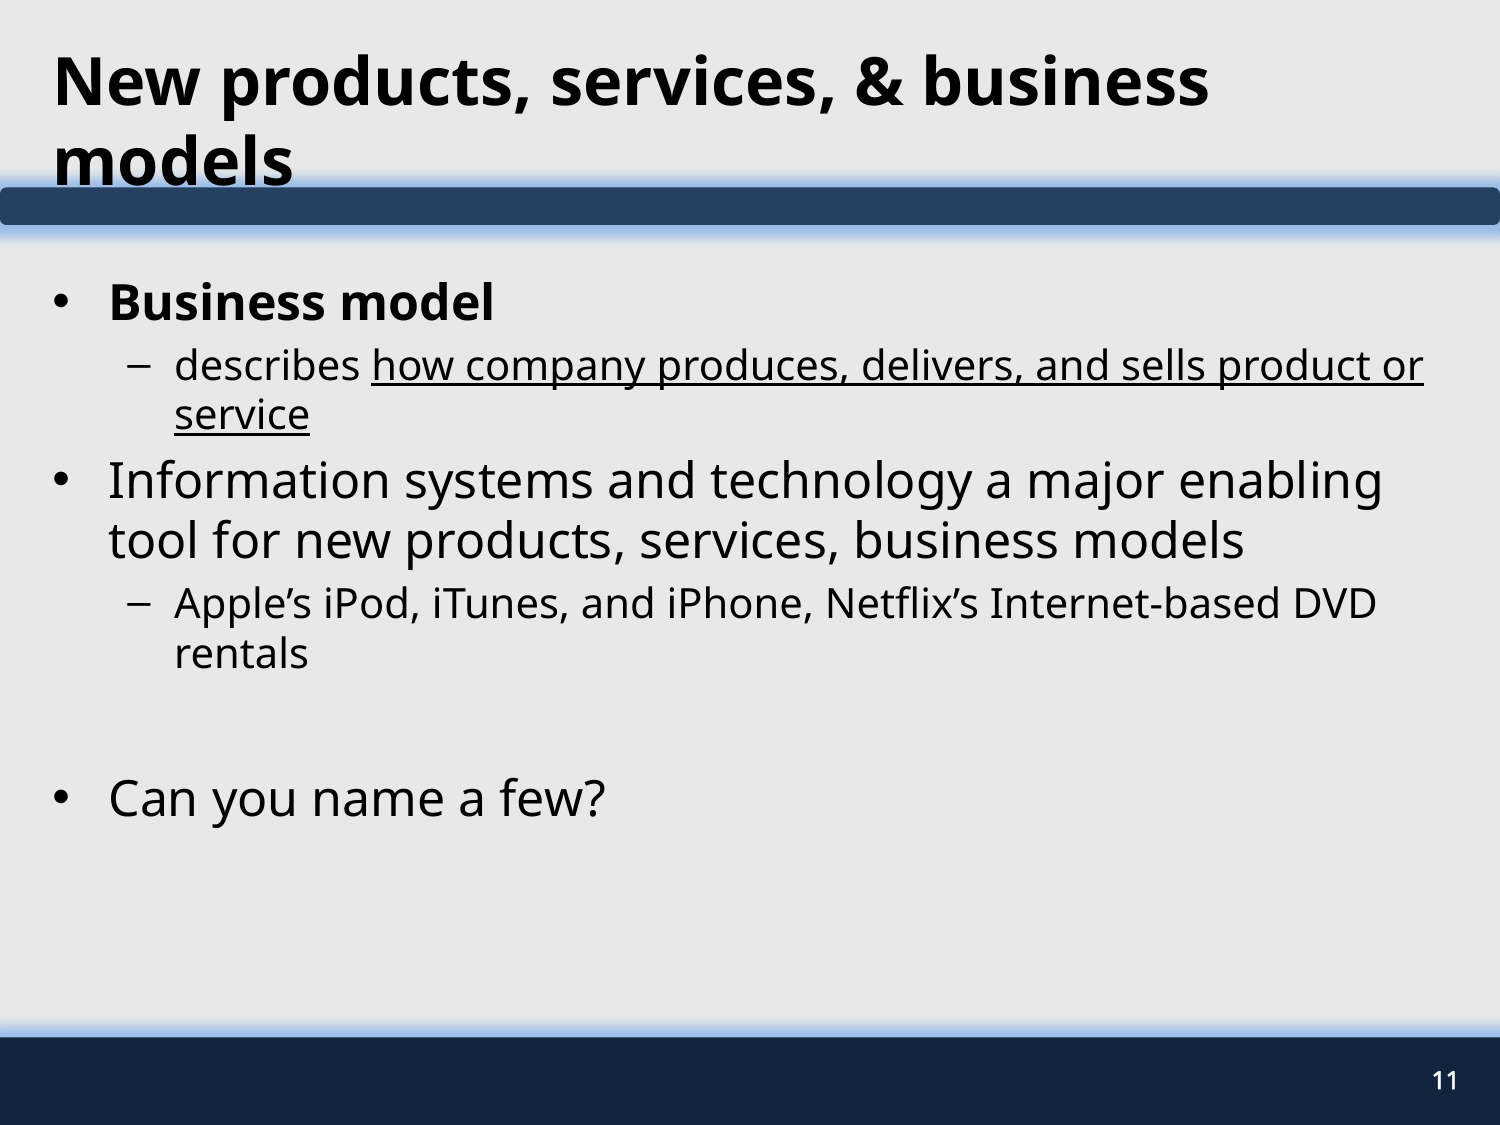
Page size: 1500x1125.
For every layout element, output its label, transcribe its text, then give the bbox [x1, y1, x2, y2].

slide_number 11 [1412, 1050, 1475, 1113]
list Business model describes how company produces, delivers, and sells product or service Information systems and technology a major enabling tool for new products, services, business models Apple’s iPod, iTunes, and iPhone, Netflix’s Internet-based DVD rentals Can you name a few? [37, 262, 1475, 1013]
title New products, services, & business models [37, 62, 1338, 176]
